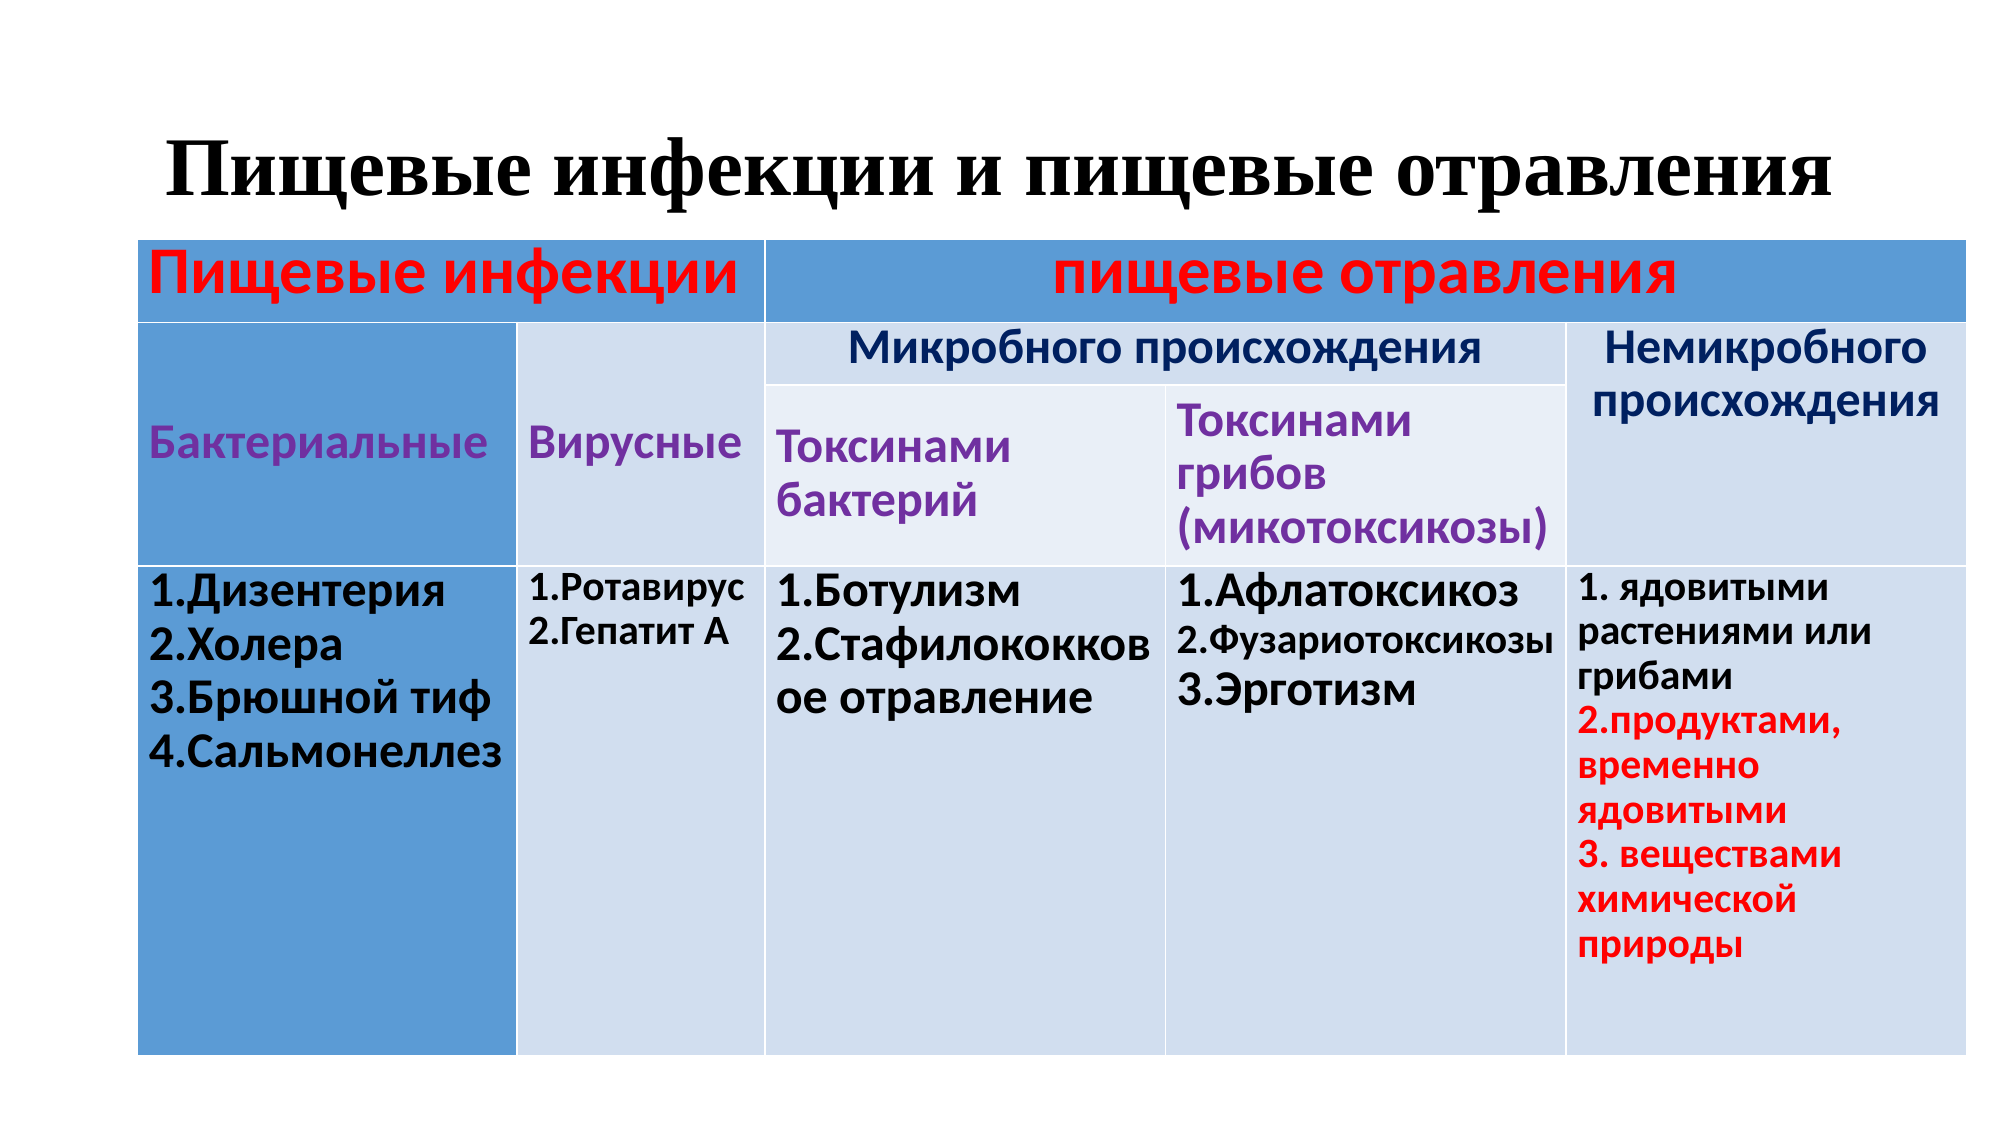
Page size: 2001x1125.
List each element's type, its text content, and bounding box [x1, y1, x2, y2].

table_cell 1.Ботулизм 2.Стафилококковое отравление [766, 567, 1165, 1055]
table_header пищевые отравления [766, 240, 1966, 322]
table_header Пищевые инфекции [138, 240, 764, 322]
table_cell Вирусные [518, 323, 764, 565]
table_cell Токсинами грибов (микотоксикозы) [1166, 386, 1565, 565]
table_cell 1. ядовитыми растениями или грибами 2.продуктами, временно ядовитыми 3. веществами химической природы [1567, 567, 1966, 1055]
table_cell 1.Дизентерия 2.Холера 3.Брюшной тиф 4.Сальмонеллез [138, 567, 516, 1055]
table_cell 1.Ротавирус 2.Гепатит А [518, 567, 764, 1055]
table_cell Токсинами бактерий [766, 386, 1165, 565]
table_cell 1.Афлатоксикоз 2.Фузариотоксикозы 3.Эрготизм [1166, 567, 1565, 1055]
title Пищевые инфекции и пищевые отравления [137, 59, 1863, 238]
table_cell Бактериальные [138, 323, 516, 565]
table_cell Микробного происхождения [766, 323, 1565, 384]
table_cell Немикробного происхождения [1567, 323, 1966, 565]
